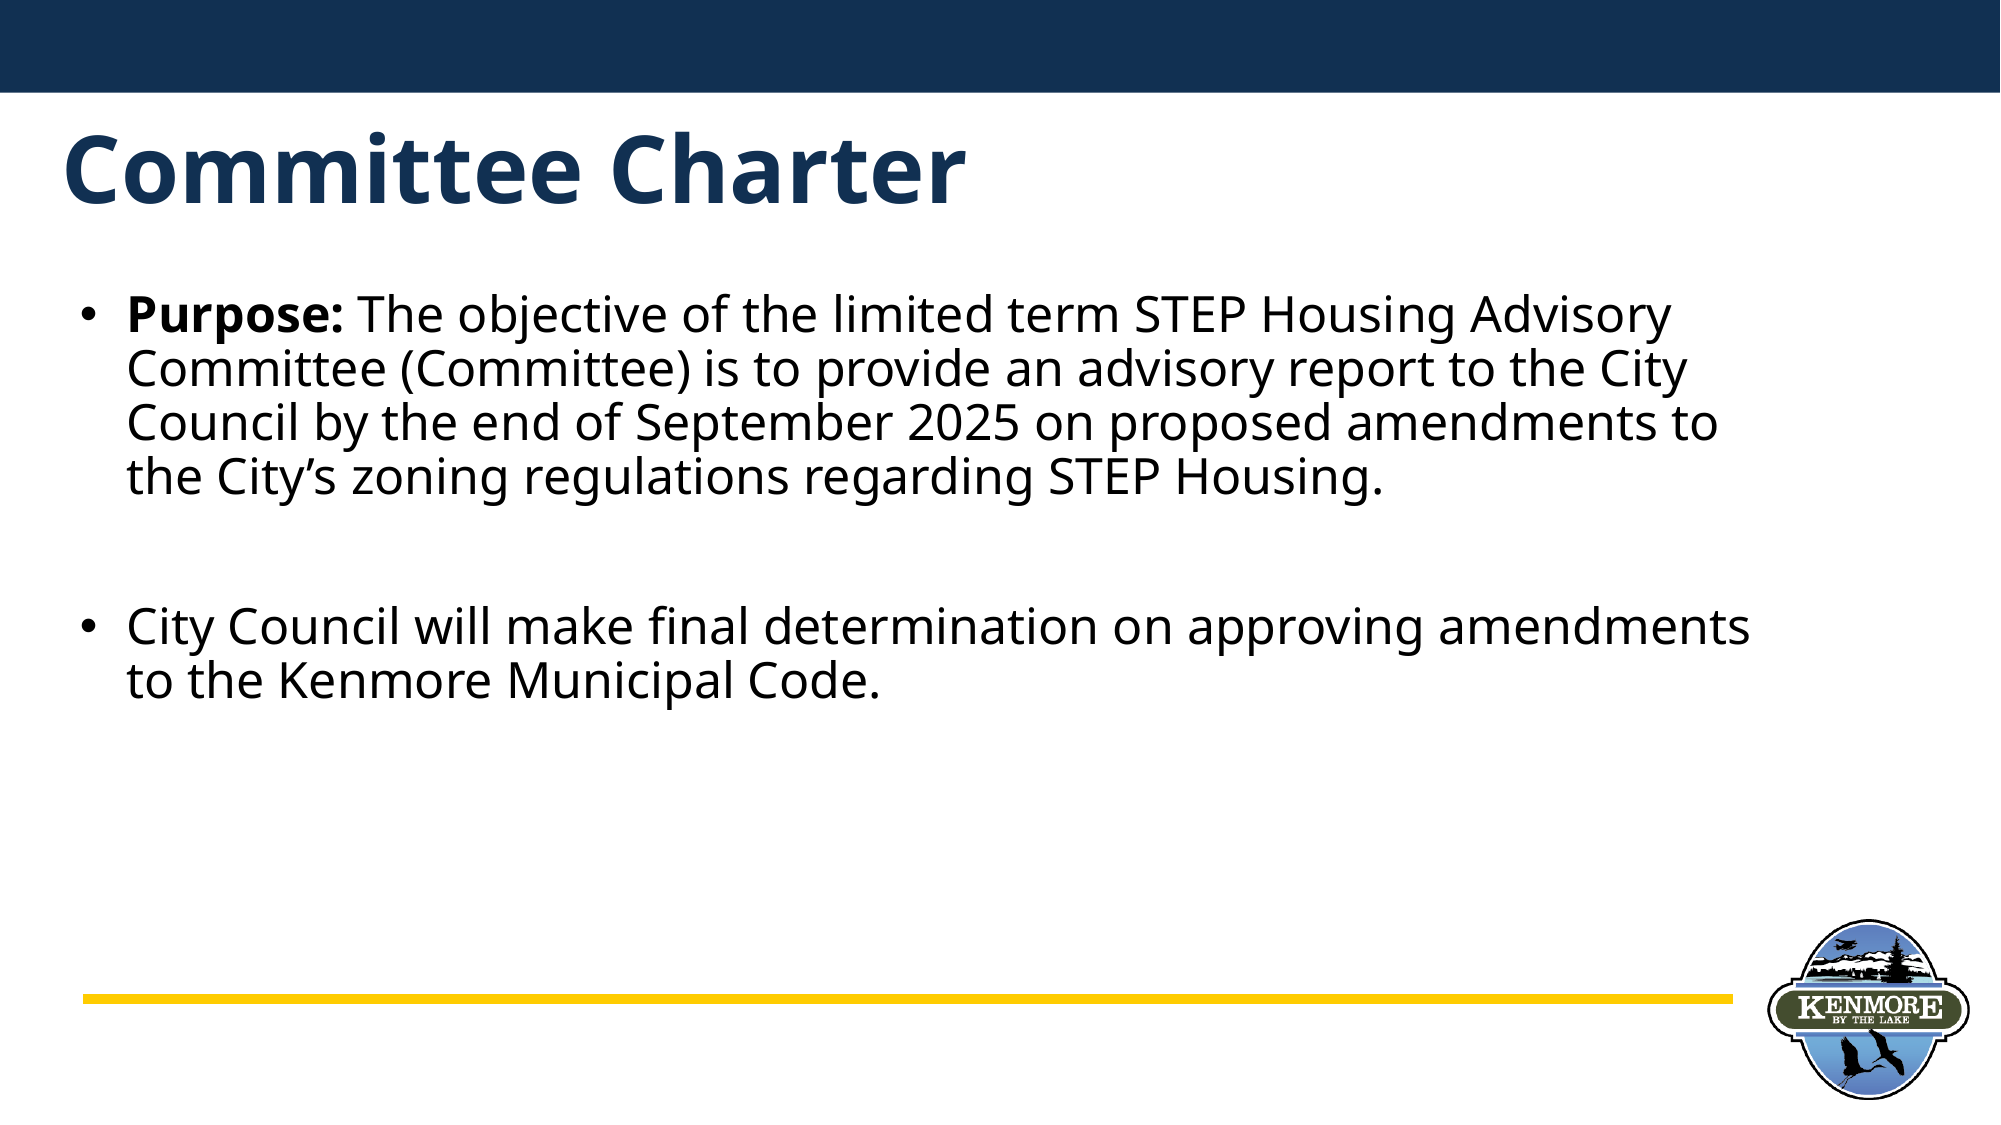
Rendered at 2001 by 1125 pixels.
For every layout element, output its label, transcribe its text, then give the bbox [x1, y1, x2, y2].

slide_number 9 [1412, 1042, 1863, 1103]
title Committee Charter [46, 94, 1940, 231]
picture [1767, 919, 1970, 1100]
subtitle Purpose: The objective of the limited term STEP Housing Advisory Committee (Committee) is to provide an advisory report to the City Council by the end of September 2025 on proposed amendments to the City’s zoning regulations regarding STEP Housing. City Council will make final determination on approving amendments to the Kenmore Municipal Code. [64, 281, 1817, 861]
text_box [0, 0, 2000, 94]
